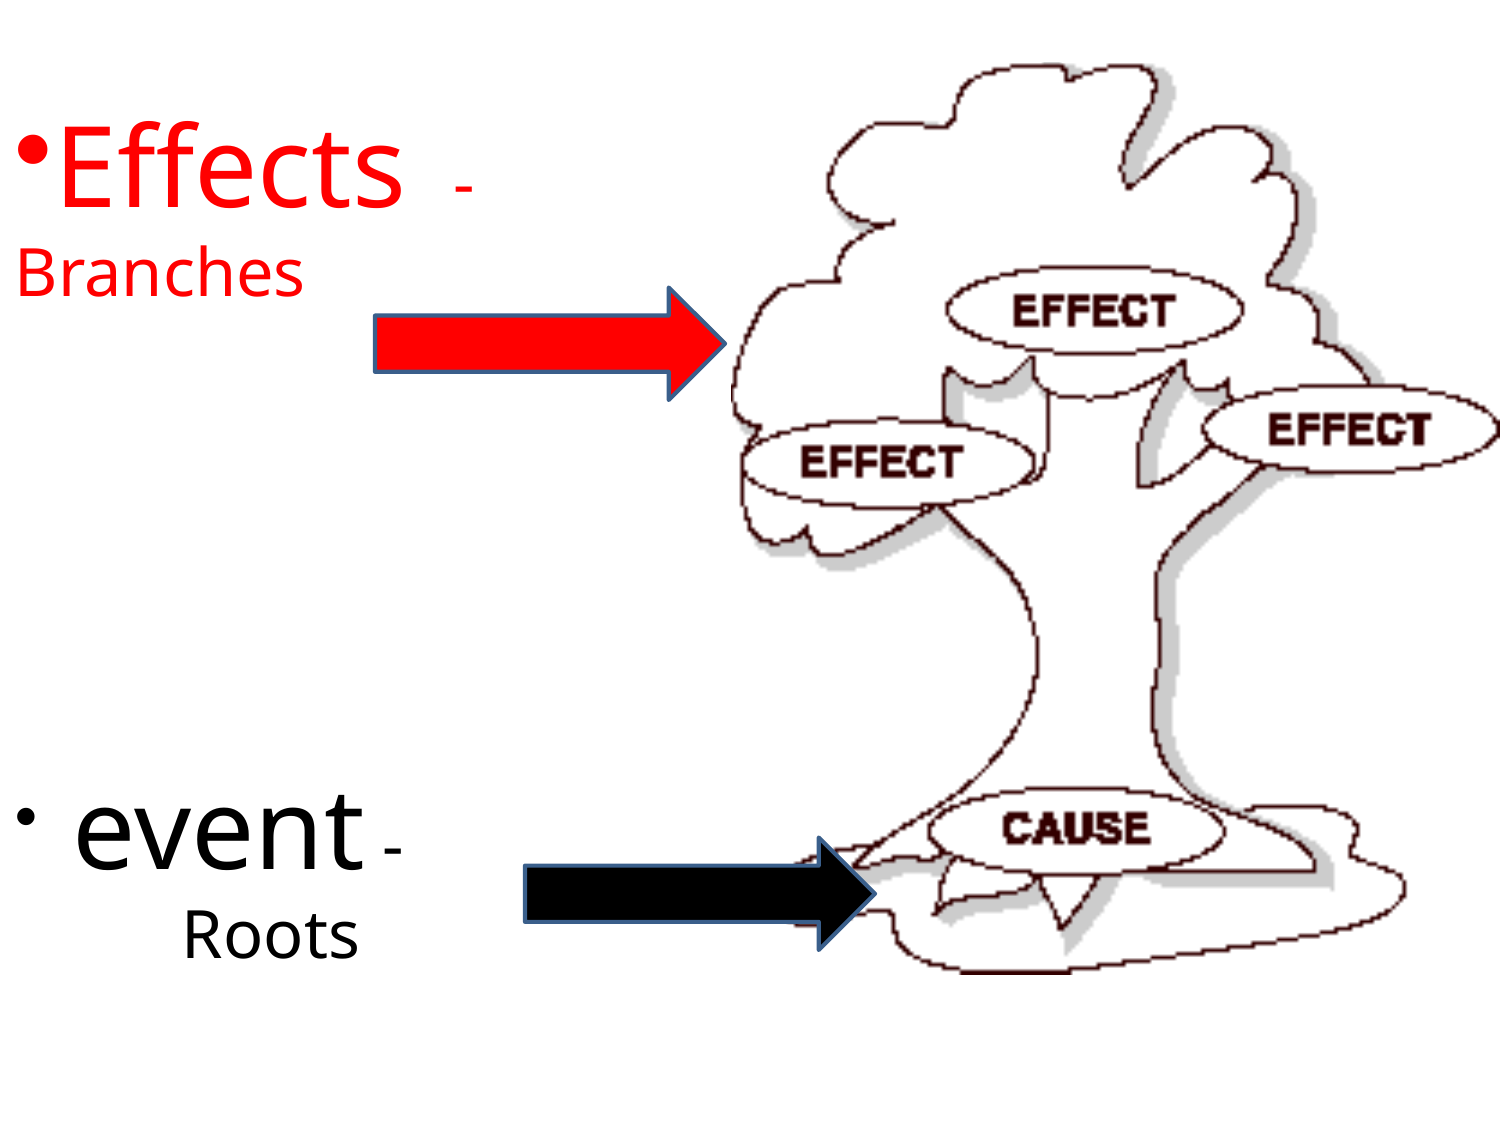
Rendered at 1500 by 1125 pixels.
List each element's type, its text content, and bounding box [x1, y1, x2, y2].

text_box [372, 285, 725, 402]
text_box Effects - Branches [0, 87, 713, 318]
text_box [522, 863, 725, 924]
text_box event - Roots [0, 749, 713, 980]
picture [730, 62, 1500, 976]
